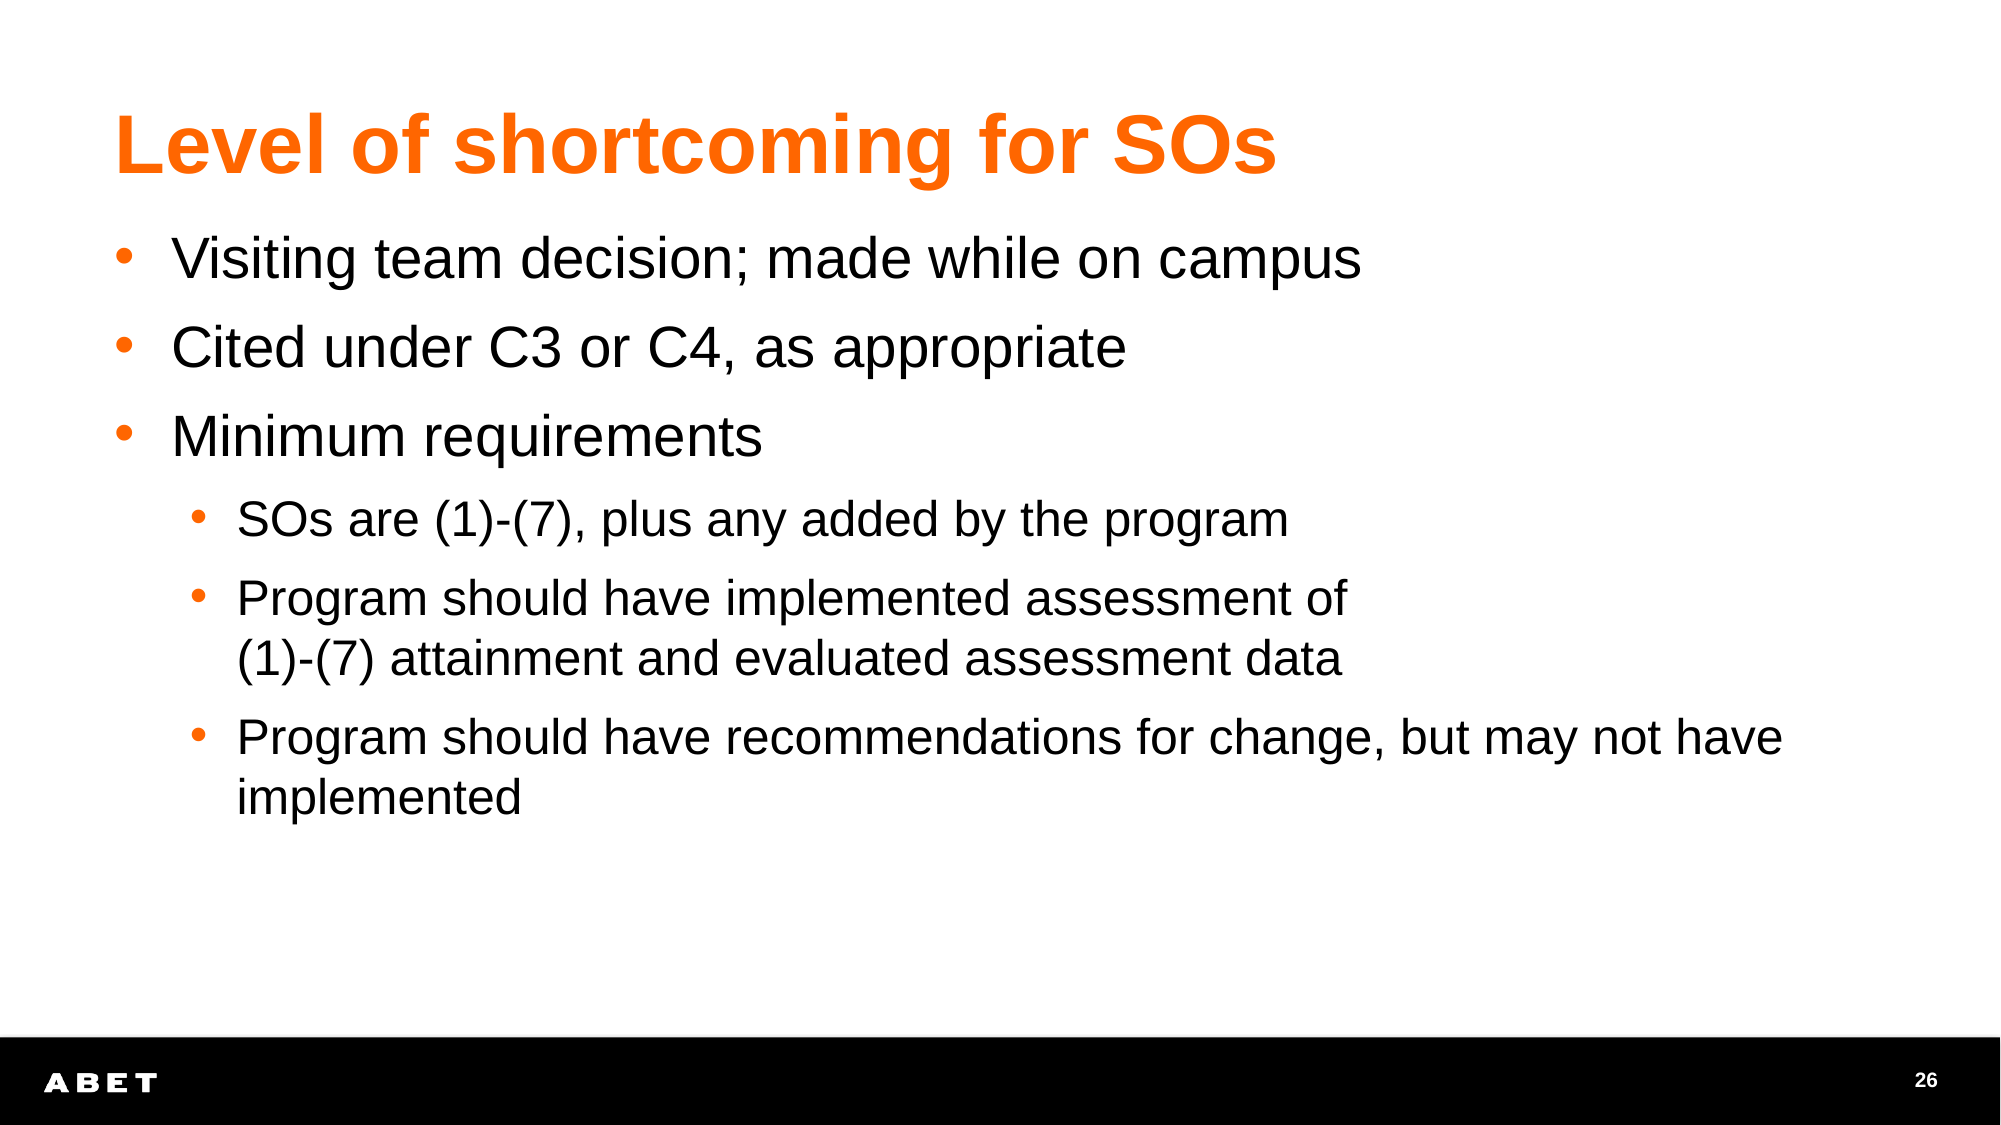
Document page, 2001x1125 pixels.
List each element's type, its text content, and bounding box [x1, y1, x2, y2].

picture [16, 1052, 184, 1113]
list Visiting team decision; made while on campus Cited under C3 or C4, as appropriate Minimum requirements SOs are (1)-(7), plus any added by the program Program should have implemented assessment of (1)-(7) attainment and evaluated assessment data Program should have recommendations for change, but may not have implemented [99, 213, 1921, 994]
title Level of shortcoming for SOs [99, 82, 1900, 213]
